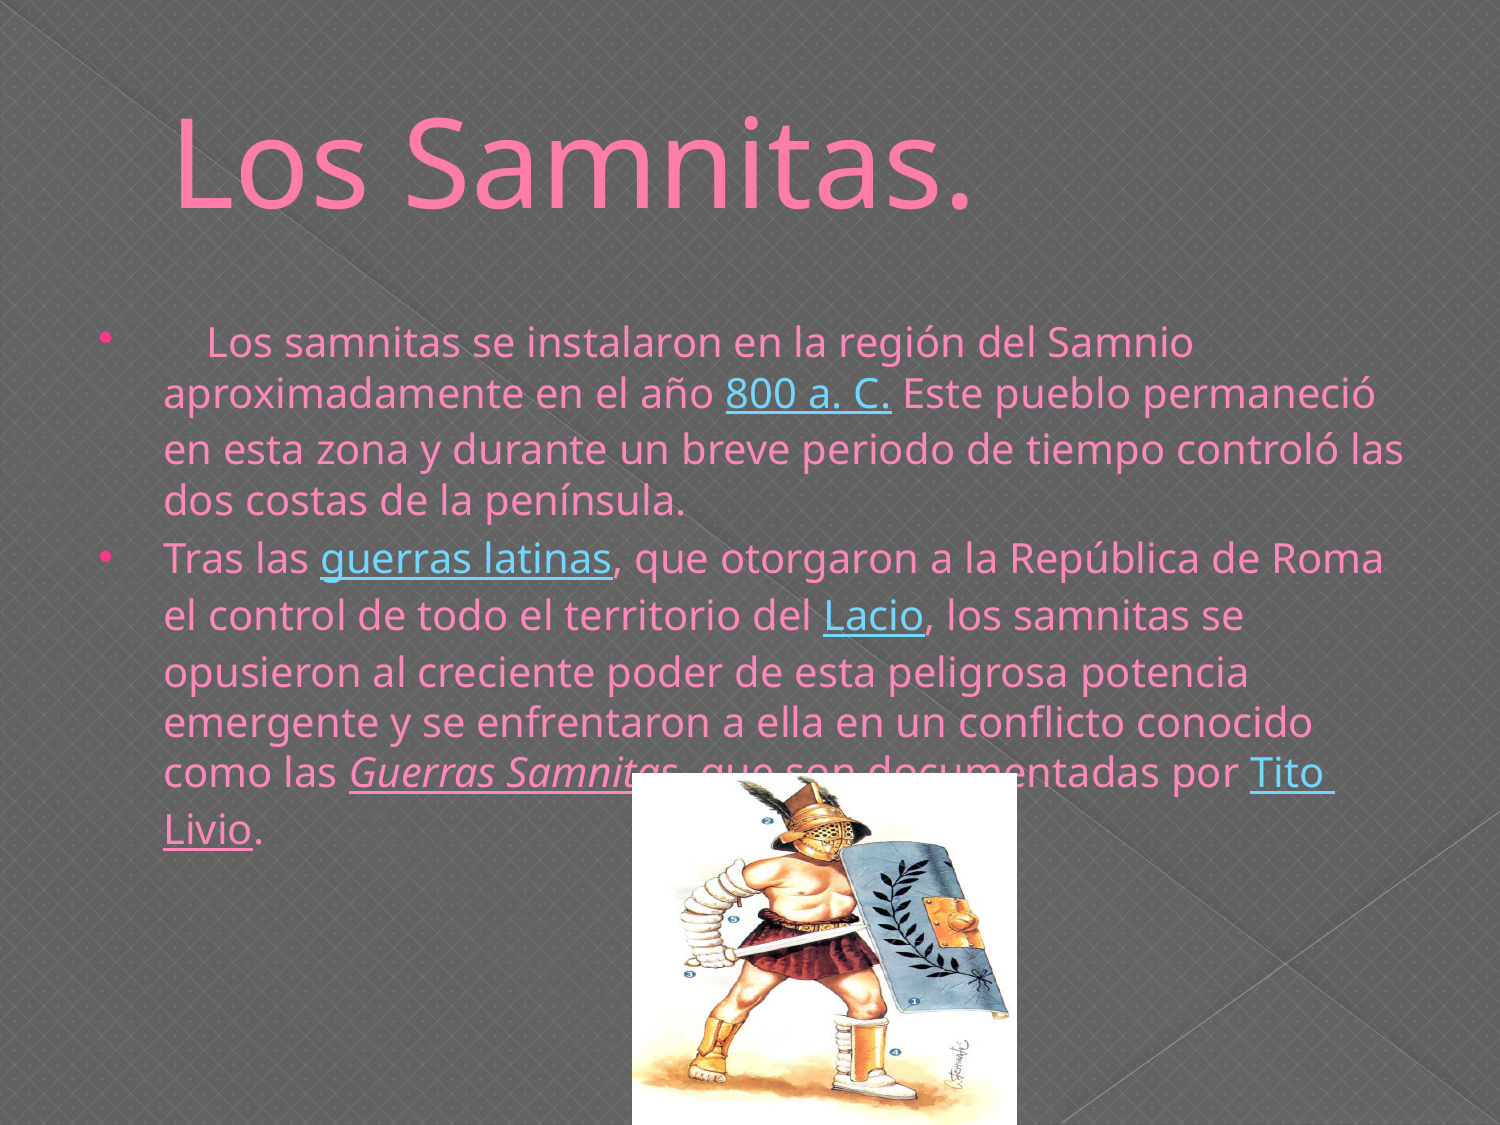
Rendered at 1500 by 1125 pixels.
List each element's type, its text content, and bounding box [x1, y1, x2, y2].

picture [632, 773, 1018, 1125]
list Los samnitas se instalaron en la región del Samnio aproximadamente en el año 800 a. C. Este pueblo permaneció en esta zona y durante un breve periodo de tiempo controló las dos costas de la península. Tras las guerras latinas, que otorgaron a la República de Roma el control de todo el territorio del Lacio, los samnitas se opusieron al creciente poder de esta peligrosa potencia emergente y se enfrentaron a ella en un conflicto conocido como las Guerras Samnitas, que son documentadas por Tito Livio. [75, 308, 1425, 1059]
title Los Samnitas. [75, 43, 1425, 274]
